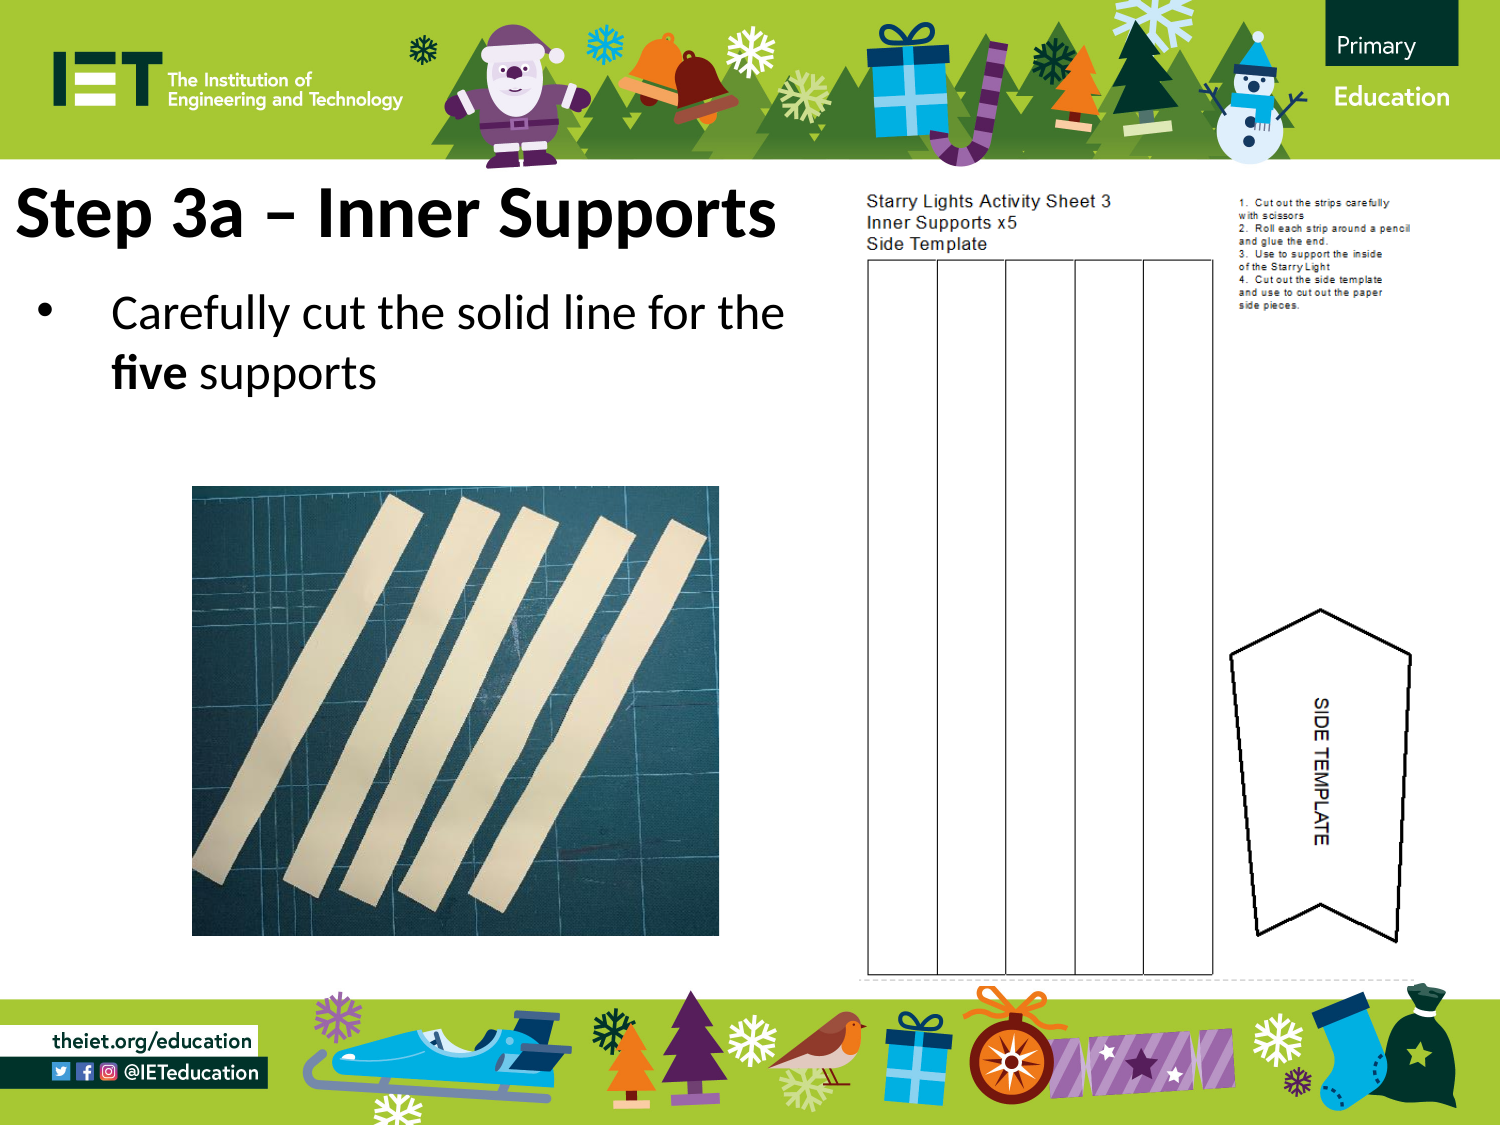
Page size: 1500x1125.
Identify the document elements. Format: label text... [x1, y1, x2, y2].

picture [0, 0, 1500, 1125]
text_box Step 3a – Inner Supports [0, 165, 944, 272]
text_box Carefully cut the solid line for the five supports [21, 271, 819, 407]
